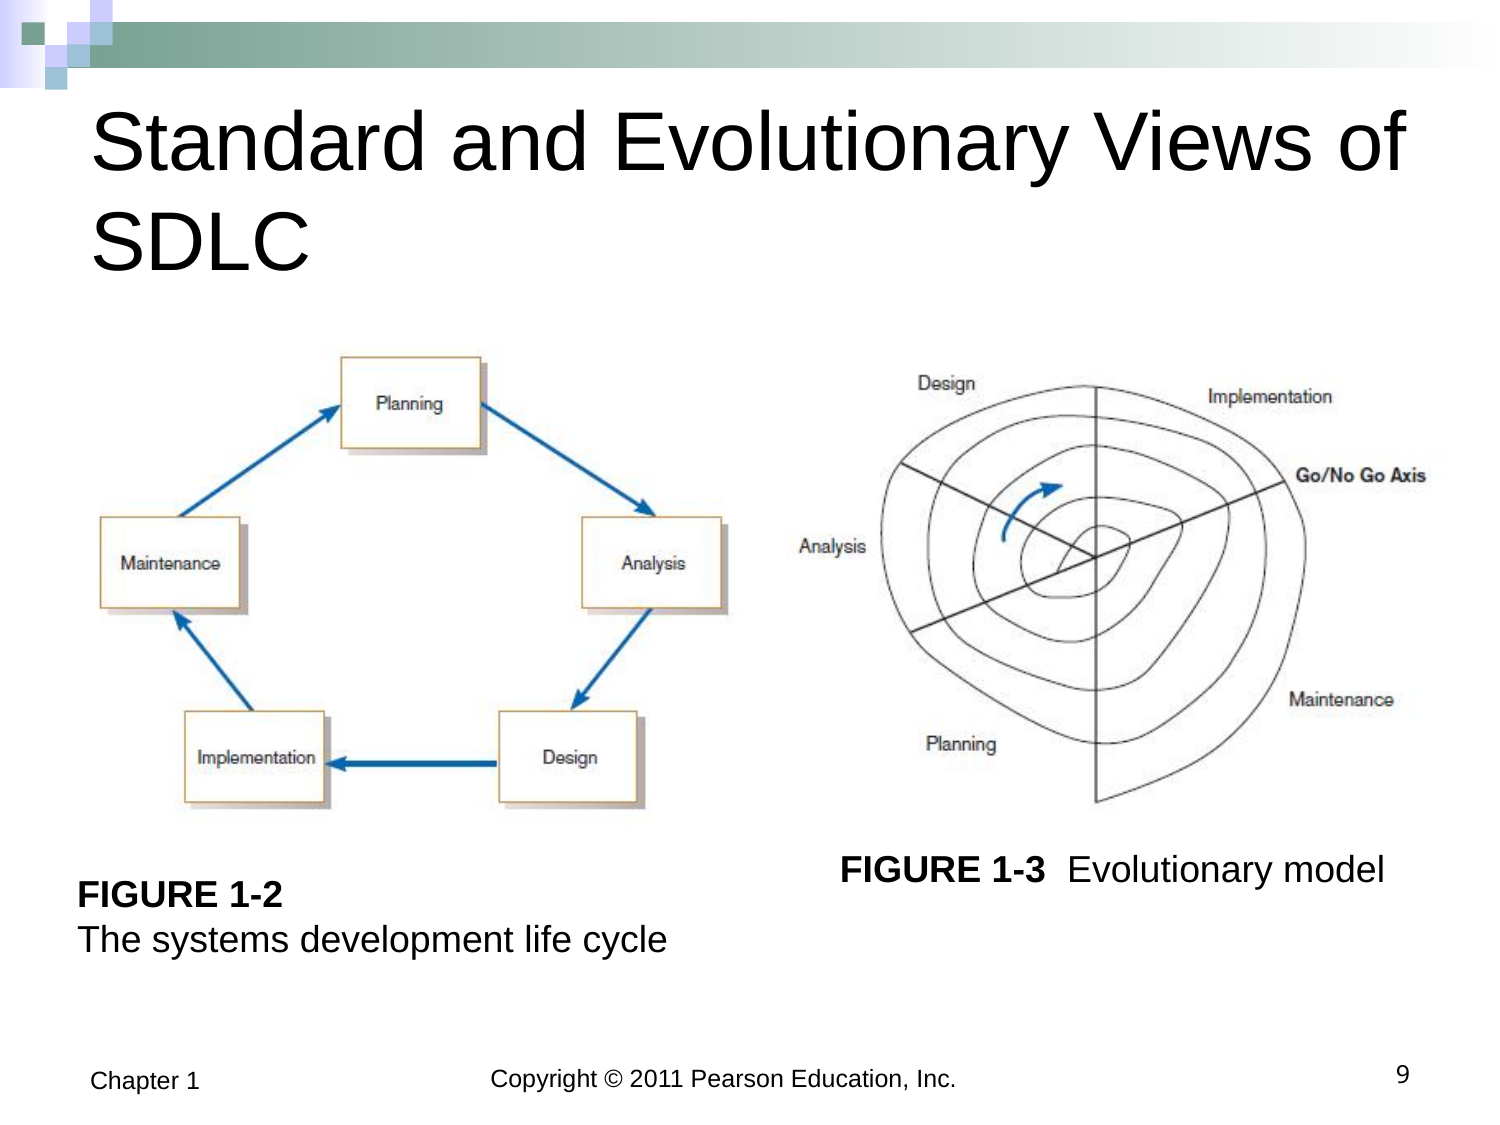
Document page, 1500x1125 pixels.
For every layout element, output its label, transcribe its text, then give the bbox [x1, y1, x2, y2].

footer Copyright © 2011 Pearson Education, Inc. [426, 1024, 1074, 1101]
picture [49, 324, 777, 858]
title Standard and Evolutionary Views of SDLC [75, 75, 1425, 300]
text_box FIGURE 1-3 Evolutionary model [825, 837, 1450, 898]
slide_number Chapter 1 [74, 1024, 426, 1103]
slide_number 9 [1074, 1024, 1426, 1101]
picture [787, 349, 1451, 826]
text_box FIGURE 1-2 The systems development life cycle [62, 862, 813, 968]
